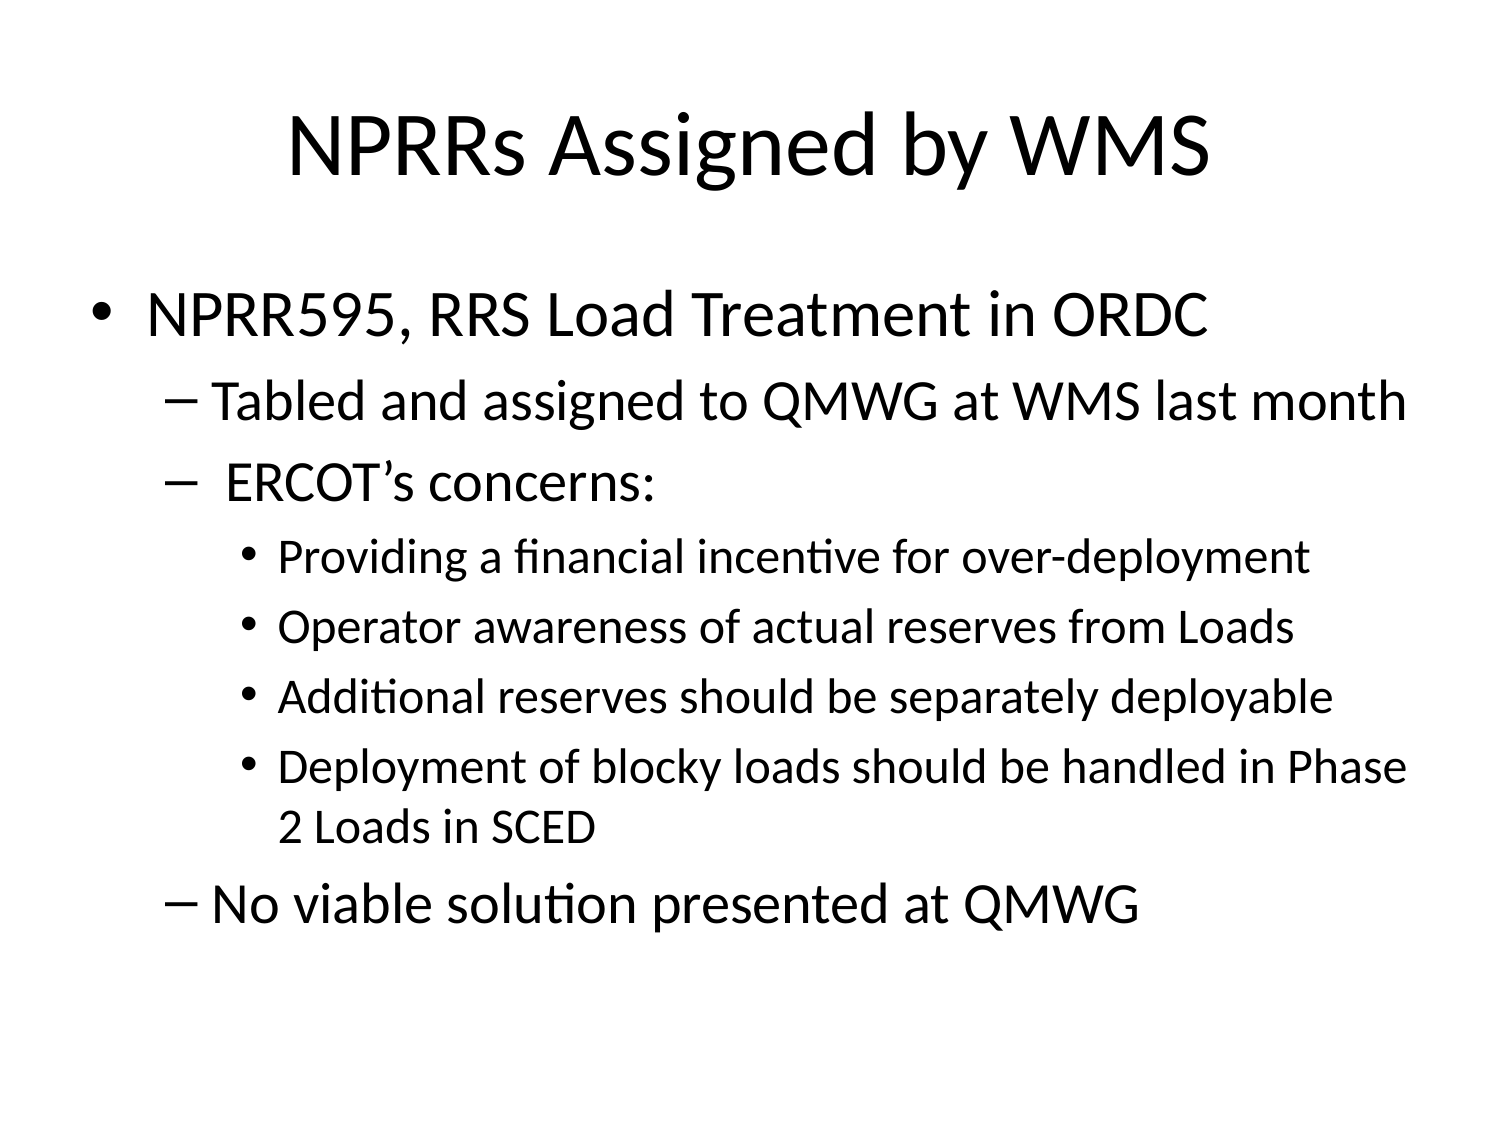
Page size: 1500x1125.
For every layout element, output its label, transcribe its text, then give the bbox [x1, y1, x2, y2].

title NPRRs Assigned by WMS [75, 45, 1425, 233]
list NPRR595, RRS Load Treatment in ORDC Tabled and assigned to QMWG at WMS last month ERCOT’s concerns: Providing a financial incentive for over-deployment Operator awareness of actual reserves from Loads Additional reserves should be separately deployable Deployment of blocky loads should be handled in Phase 2 Loads in SCED No viable solution presented at QMWG [75, 262, 1425, 1005]
